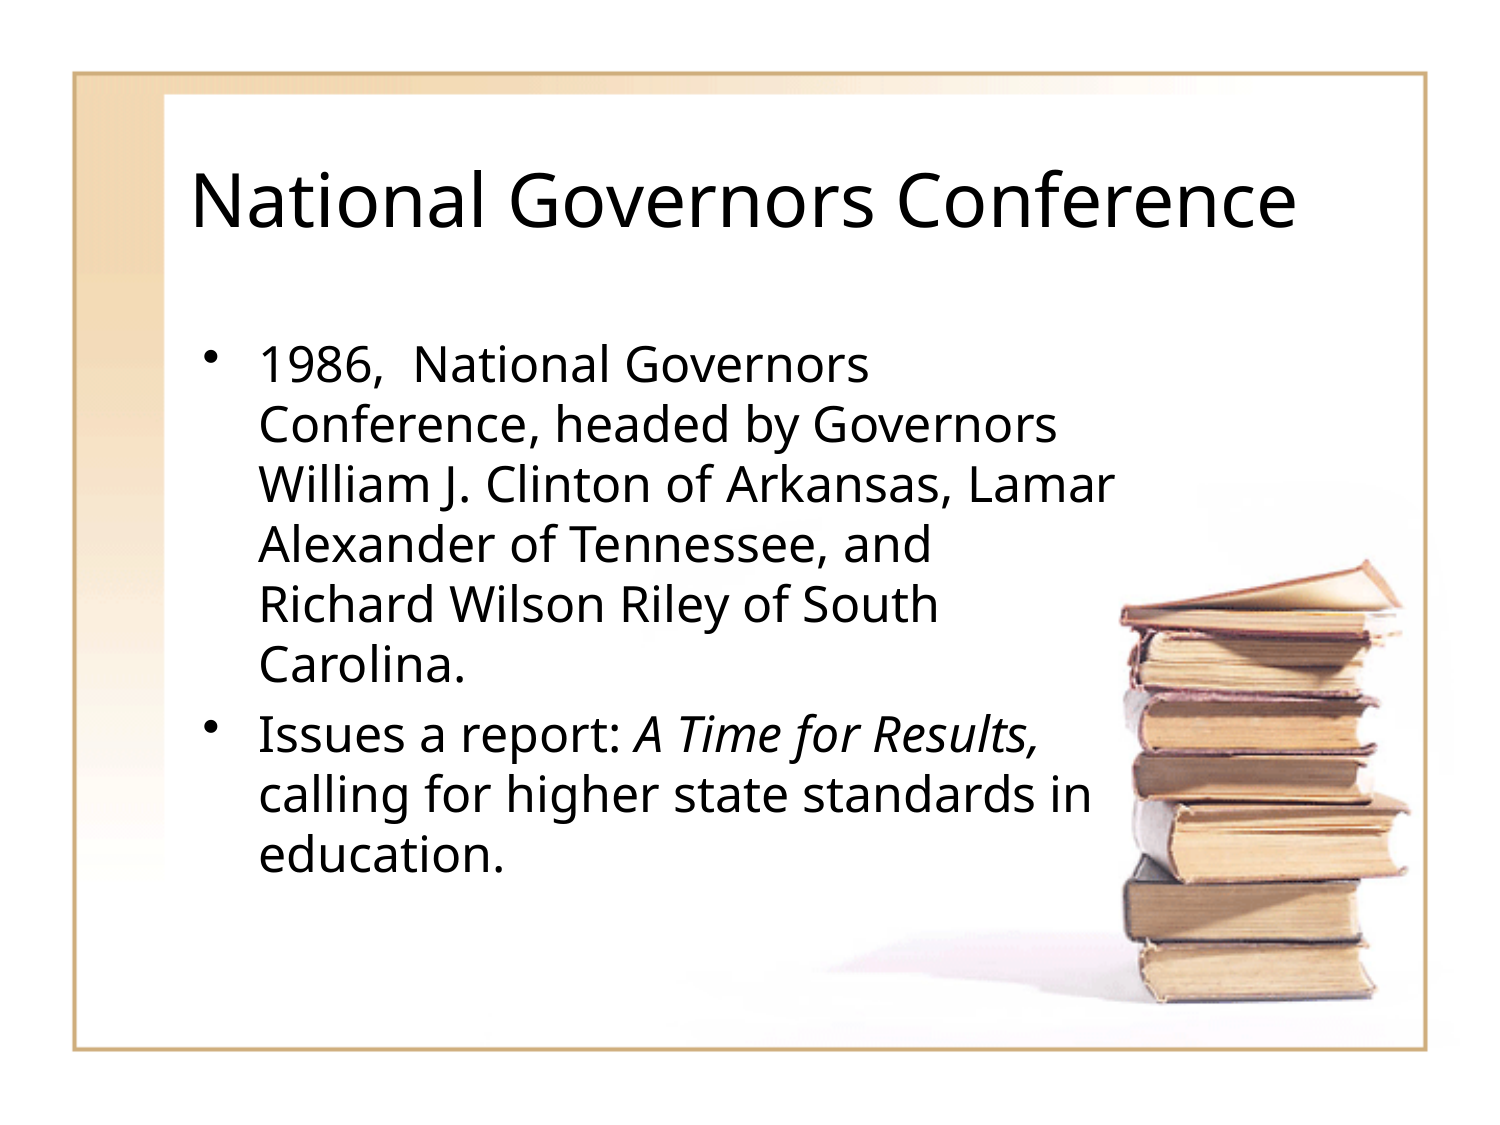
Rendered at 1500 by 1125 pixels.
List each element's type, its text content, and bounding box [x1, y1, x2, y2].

title National Governors Conference [174, 137, 1338, 258]
list 1986, National Governors Conference, headed by Governors William J. Clinton of Arkansas, Lamar Alexander of Tennessee, and Richard Wilson Riley of South Carolina. Issues a report: A Time for Results, calling for higher state standards in education. [187, 324, 1138, 963]
picture [0, 0, 1500, 1125]
